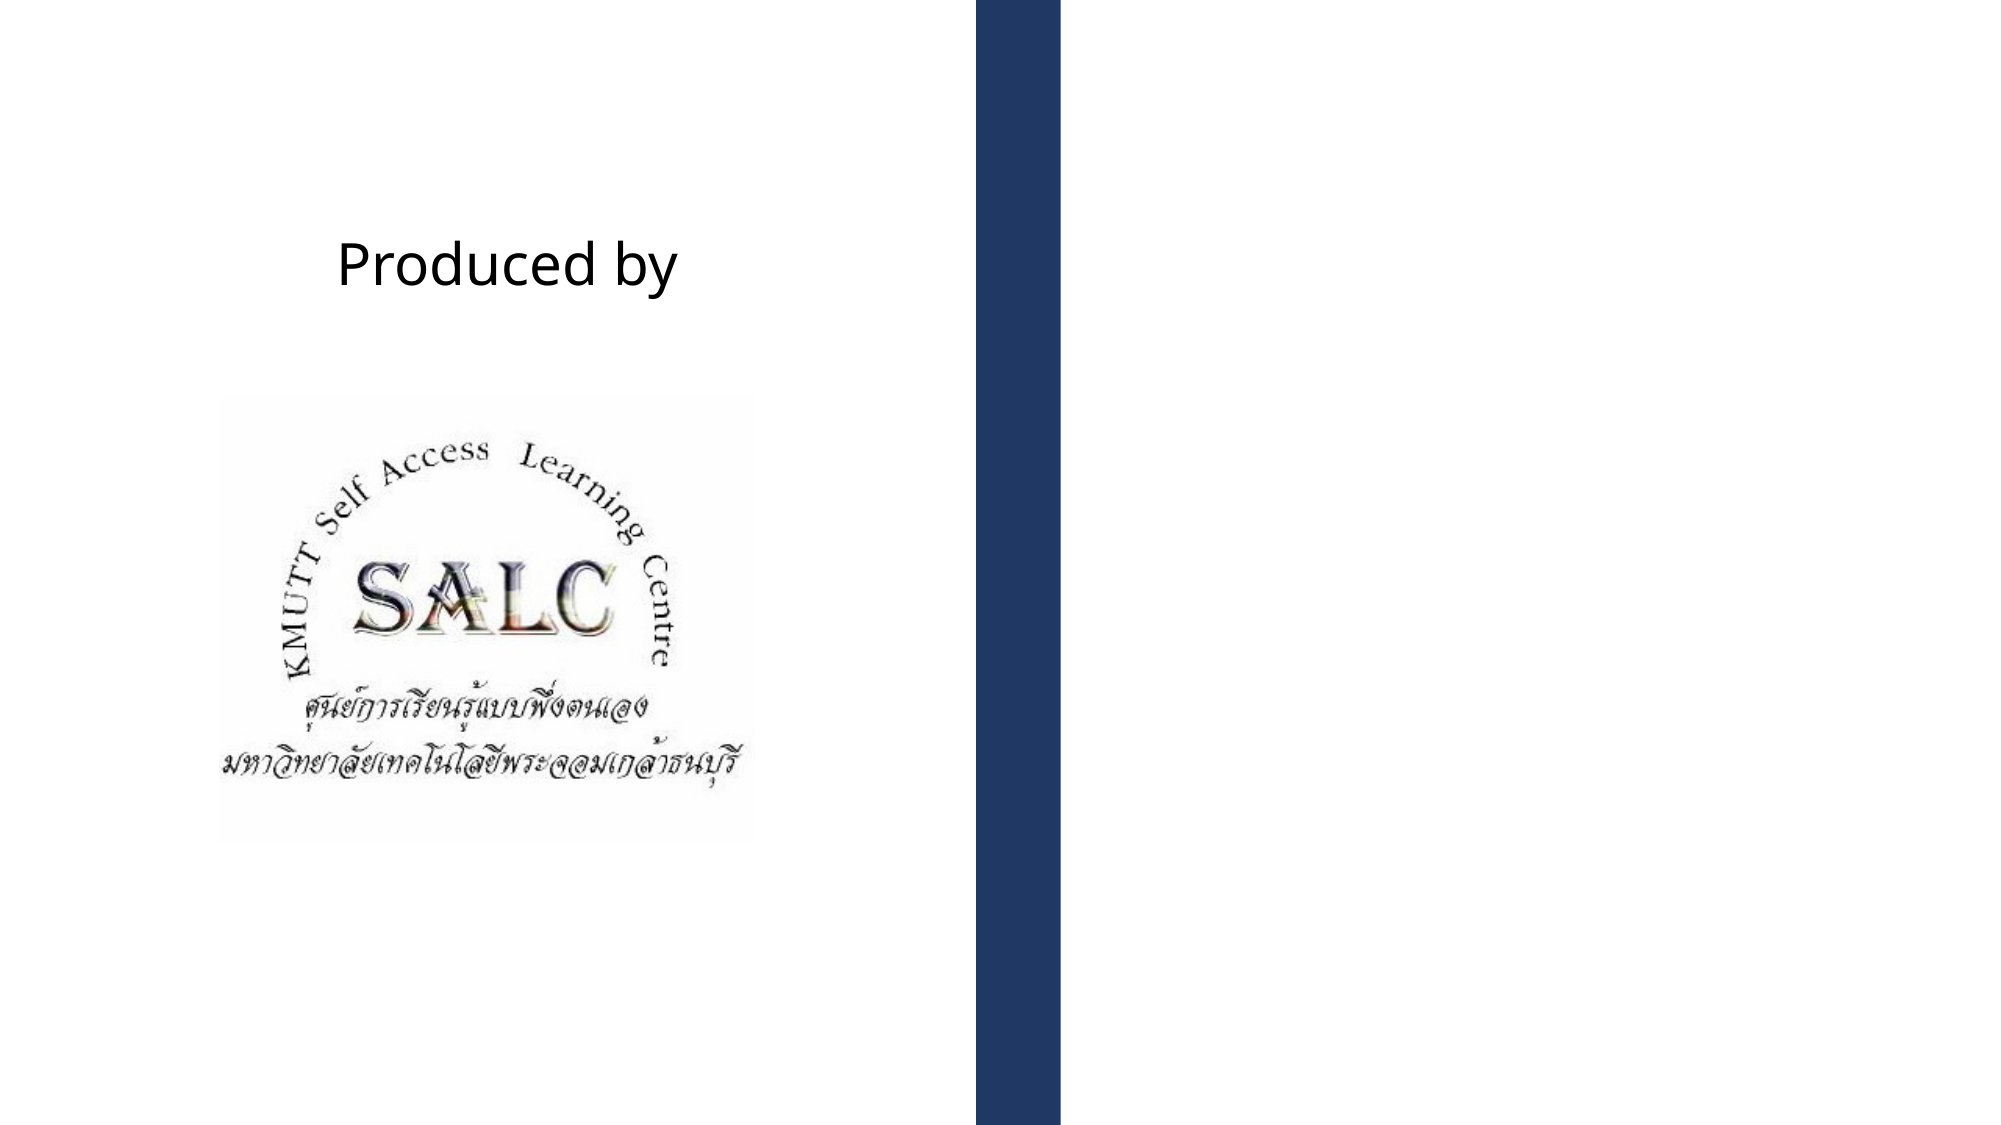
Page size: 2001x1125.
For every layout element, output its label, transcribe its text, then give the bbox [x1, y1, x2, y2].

picture [219, 396, 755, 843]
text_box [975, 0, 1062, 1125]
table_header Produced by [296, 214, 719, 310]
